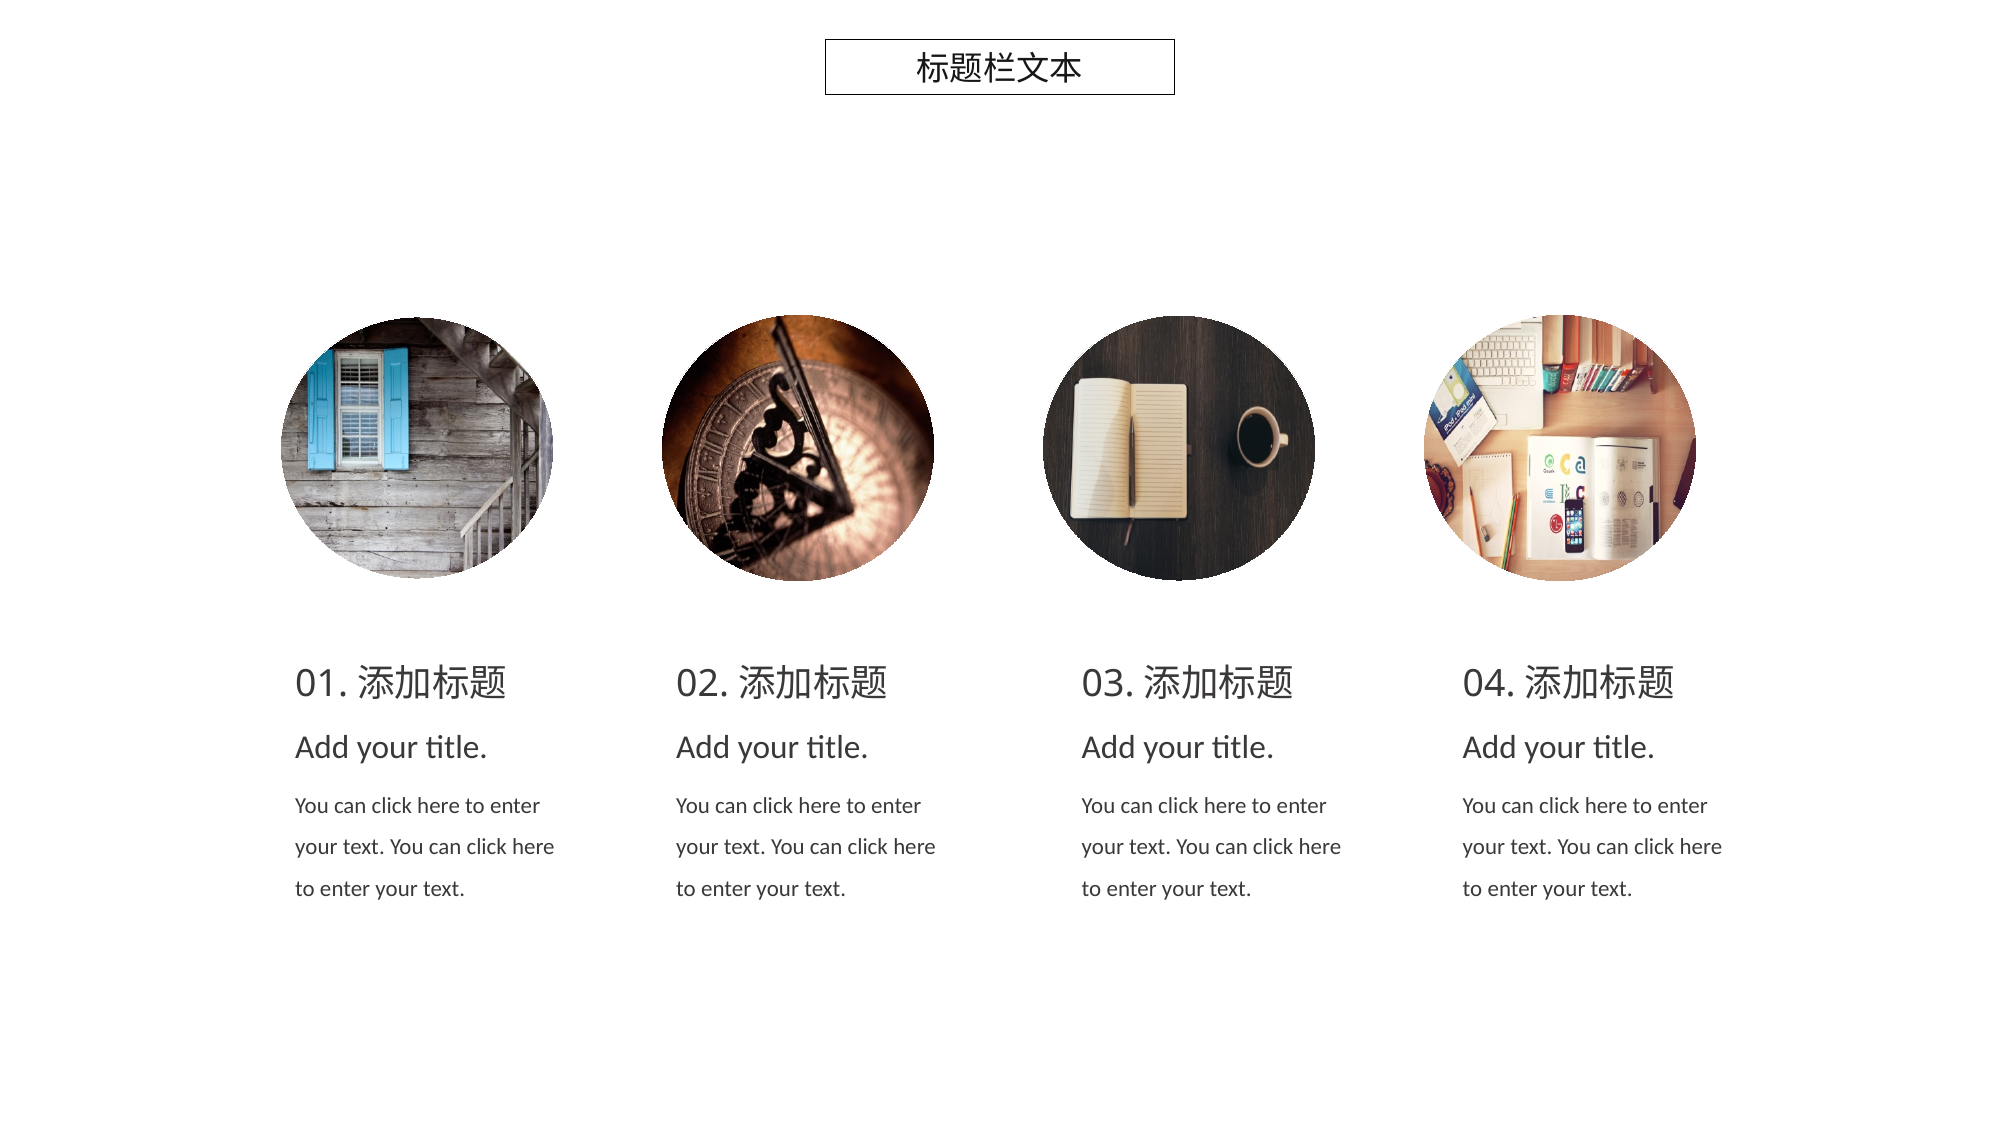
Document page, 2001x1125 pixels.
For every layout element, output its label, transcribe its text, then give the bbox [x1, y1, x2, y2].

text_box You can click here to enter your text. You can click here to enter your text. [280, 772, 586, 908]
text_box 02.添加标题 [661, 651, 967, 712]
text_box Add your title. [1066, 717, 1397, 772]
text_box Add your title. [661, 717, 992, 772]
text_box You can click here to enter your text. You can click here to enter your text. [1447, 772, 1753, 908]
picture [280, 316, 554, 580]
text_box 04.添加标题 [1447, 651, 1753, 712]
picture [1423, 314, 1697, 582]
text_box Add your title. [1447, 717, 1778, 772]
text_box You can click here to enter your text. You can click here to enter your text. [1066, 772, 1373, 908]
picture [661, 314, 935, 582]
text_box 01.添加标题 [280, 651, 586, 712]
picture [1042, 315, 1316, 582]
text_box 标题栏文本 [825, 39, 1175, 95]
text_box You can click here to enter your text. You can click here to enter your text. [661, 772, 967, 908]
text_box 03.添加标题 [1066, 651, 1373, 712]
text_box Add your title. [280, 717, 611, 772]
